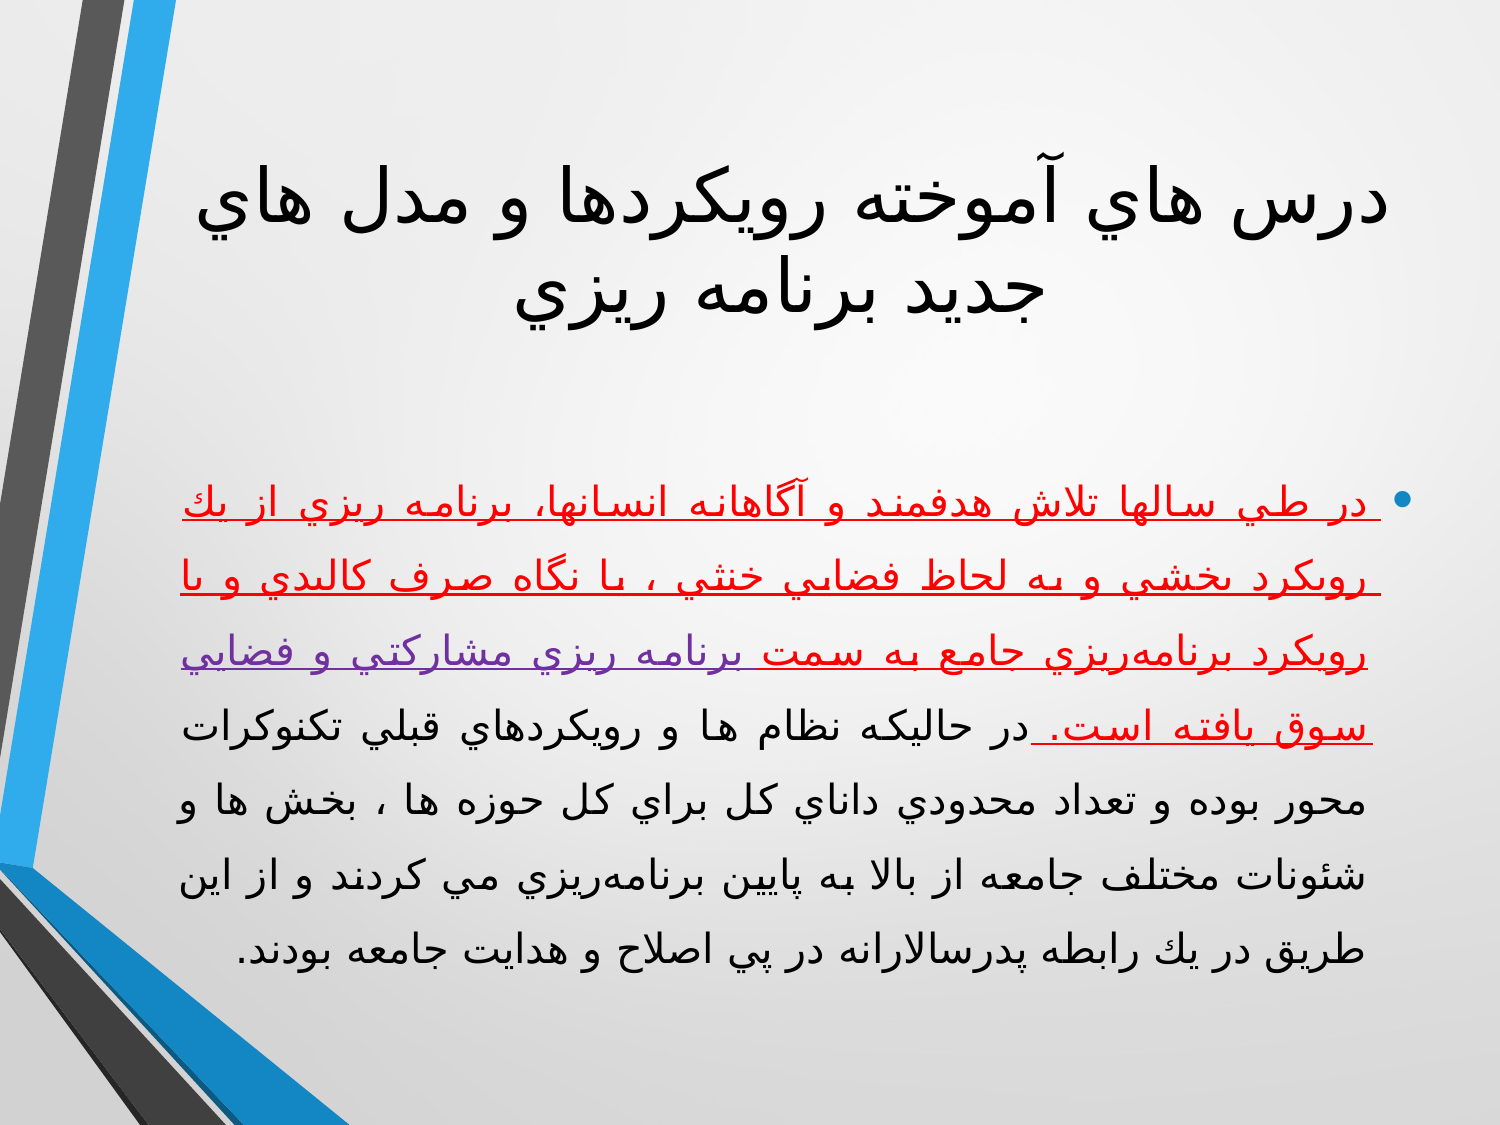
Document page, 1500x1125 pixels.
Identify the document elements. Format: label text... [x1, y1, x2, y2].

title درس هاي آموخته رويكردها و مدل هاي جديد برنامه ريزي [161, 75, 1425, 400]
list در طي سالها تلاش هدفمند و آگاهانه انسانها، برنامه ريزي از يك رويكرد بخشي و به لحاظ فضايي خنثي ، يا نگاه صرف كالبدي و يا رويكرد برنامه‌ريزي جامع به سمت برنامه ريزي مشاركتي و فضايي سوق يافته است. در حاليكه نظام ها و رويكردهاي قبلي تكنوكرات محور بوده و تعداد محدودي داناي كل براي کل حوزه ها ، بخش ها و شئونات مختلف جامعه از بالا به پايين برنامه‌ريزي مي كردند و از اين طريق در يك رابطه پدرسالارانه در پي اصلاح و هدايت جامعه بودند. [161, 437, 1425, 985]
